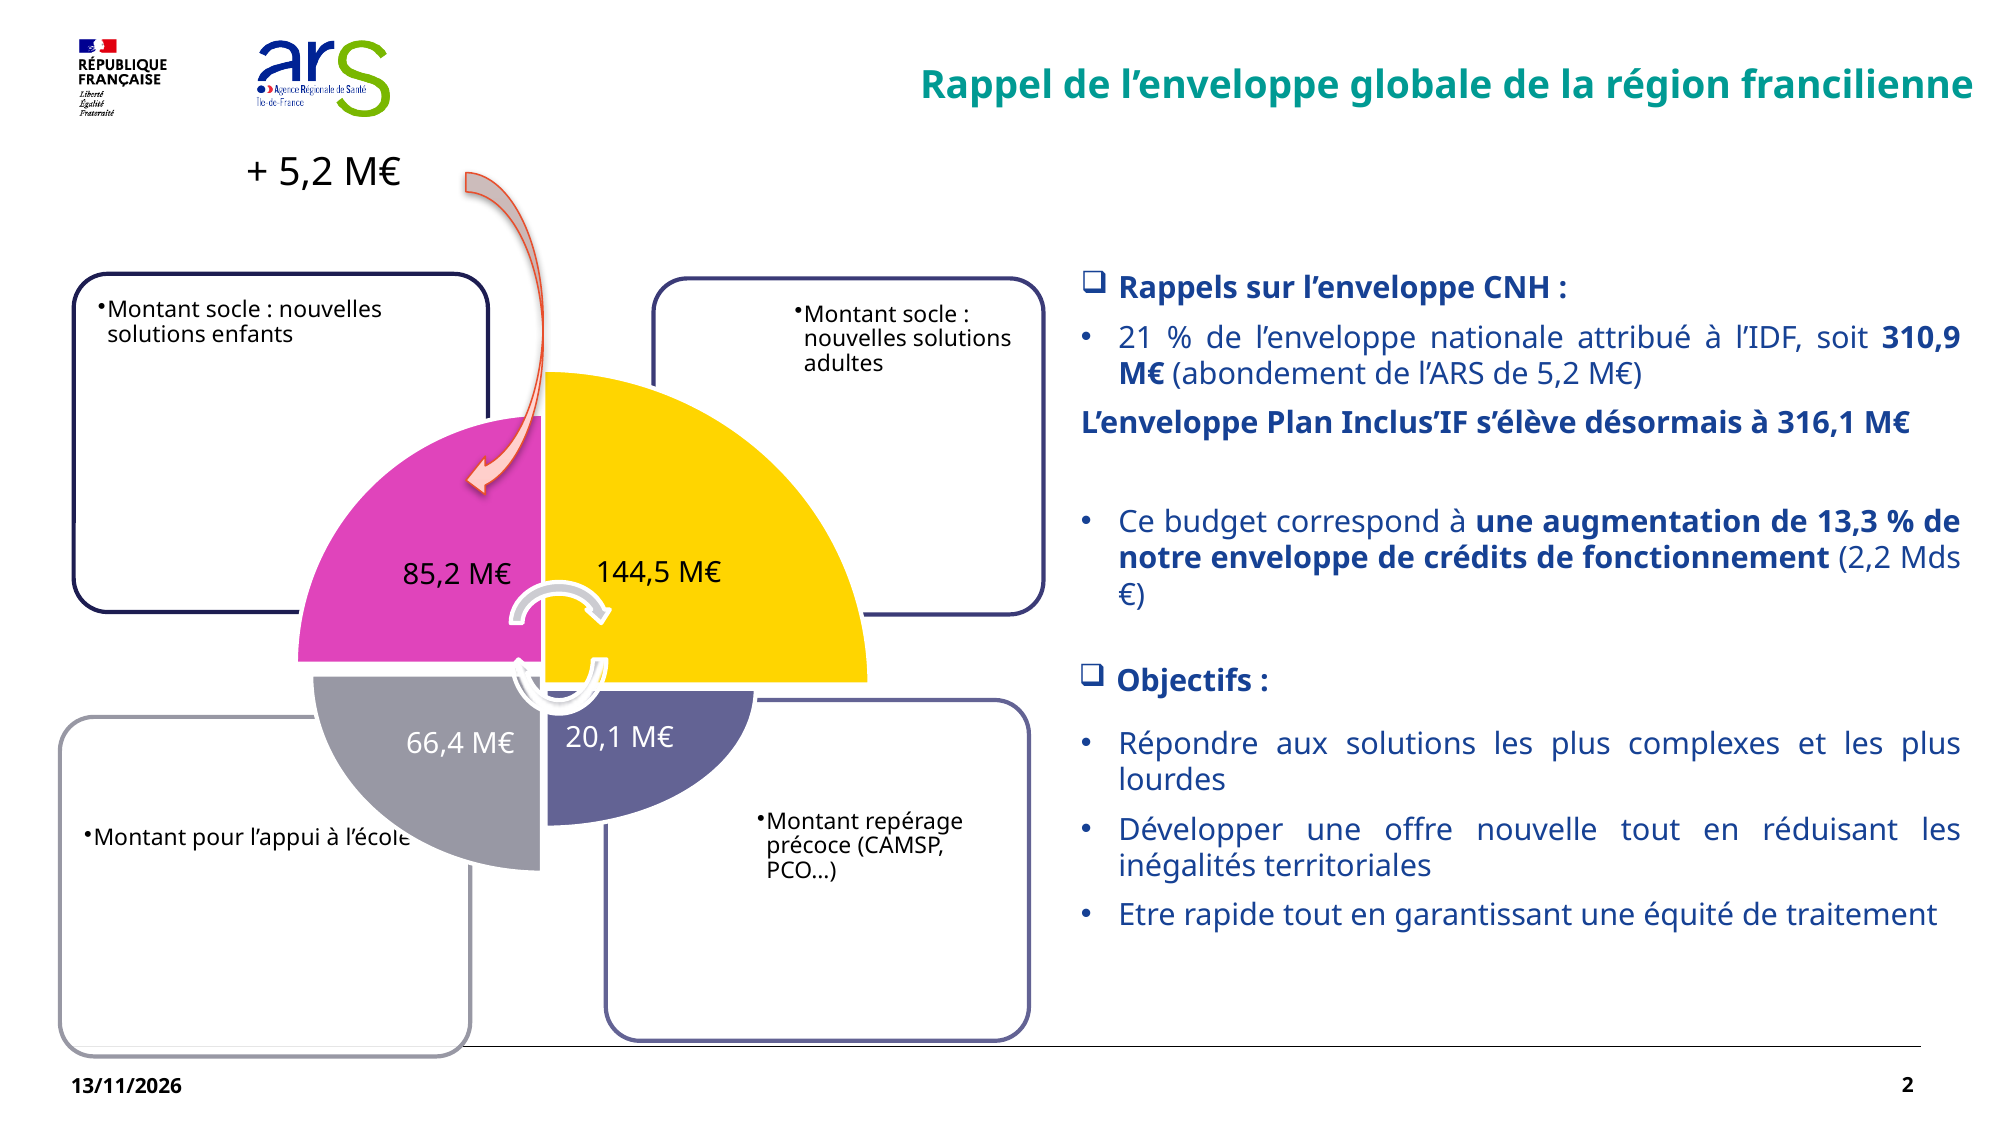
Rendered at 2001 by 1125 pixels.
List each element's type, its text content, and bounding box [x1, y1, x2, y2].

text_box + 5,2 M€ [231, 139, 416, 201]
picture [63, 23, 182, 142]
slide_number 2 [1618, 1046, 1914, 1125]
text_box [70, 278, 1048, 1004]
picture [256, 40, 390, 117]
list Rappels sur l’enveloppe CNH : 21 % de l’enveloppe nationale attribué à l’IDF, soit 310,9 M€ (abondement de l’ARS de 5,2 M€) L’enveloppe Plan Inclus’IF s’élève désormais à 316,1 M€ Ce budget correspond à une augmentation de 13,3 % de notre enveloppe de crédits de fonctionnement (2,2 Mds €) Objectifs : Répondre aux solutions les plus complexes et les plus lourdes Développer une offre nouvelle tout en réduisant les inégalités territoriales Etre rapide tout en garantissant une équité de traitement [1078, 268, 1961, 1001]
title Rappel de l’enveloppe globale de la région francilienne [481, 26, 1994, 146]
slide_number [70, 1051, 327, 1125]
text_box [465, 171, 541, 277]
